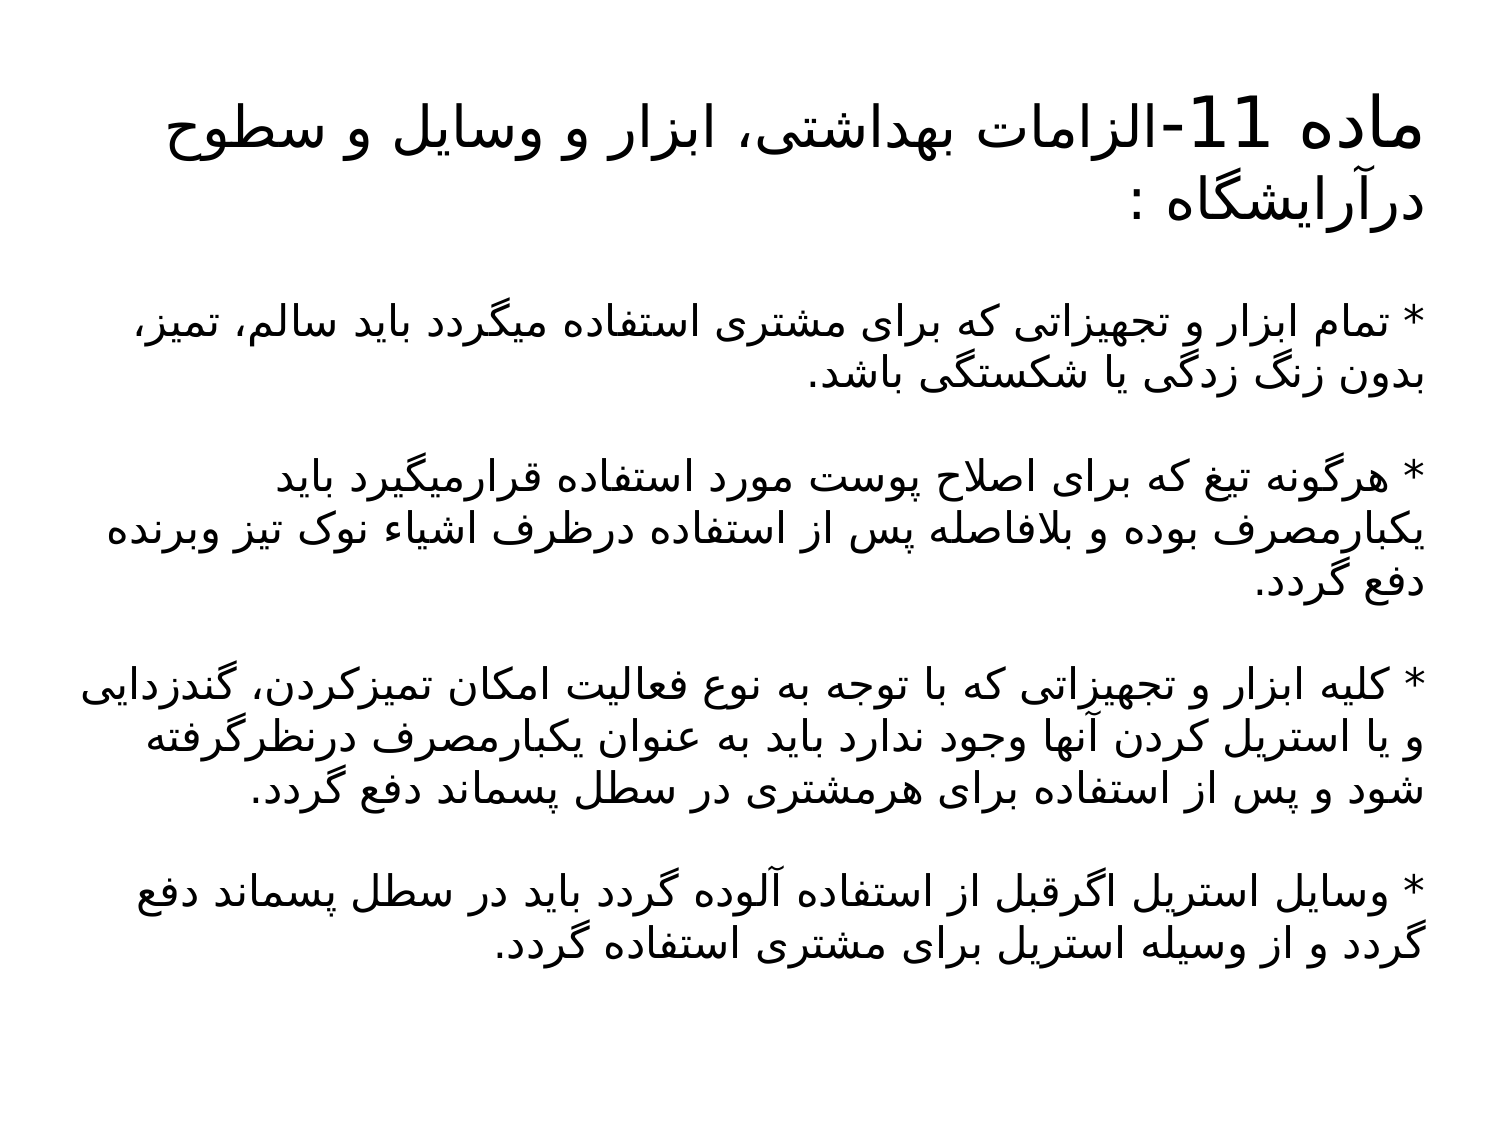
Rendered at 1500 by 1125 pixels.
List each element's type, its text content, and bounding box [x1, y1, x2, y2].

title ماده 11-الزامات بهداشتی، ابزار و وسایل و سطوح درآرایشگاه : * تمام ابزار و تجهیزاتی که برای مشتری استفاده میگردد باید سالم، تمیز، بدون زنگ زدگی یا شکستگی باشد. * هرگونه تیغ که برای اصلاح پوست مورد استفاده قرارمیگیرد باید یکبارمصرف بوده و بلافاصله پس از استفاده درظرف اشیاء نوک تیز وبرنده دفع گردد. * کلیه ابزار و تجهیزاتی که با توجه به نوع فعالیت امکان تمیزکردن، گندزدایی و یا استریل کردن آنها وجود ندارد باید به عنوان یکبارمصرف درنظرگرفته شود و پس از استفاده برای هرمشتری در سطل پسماند دفع گردد. * وسایل استریل اگرقبل از استفاده آلوده گردد باید در سطل پسماند دفع گردد و از وسیله استریل برای مشتری استفاده گردد. [58, 58, 1442, 1090]
